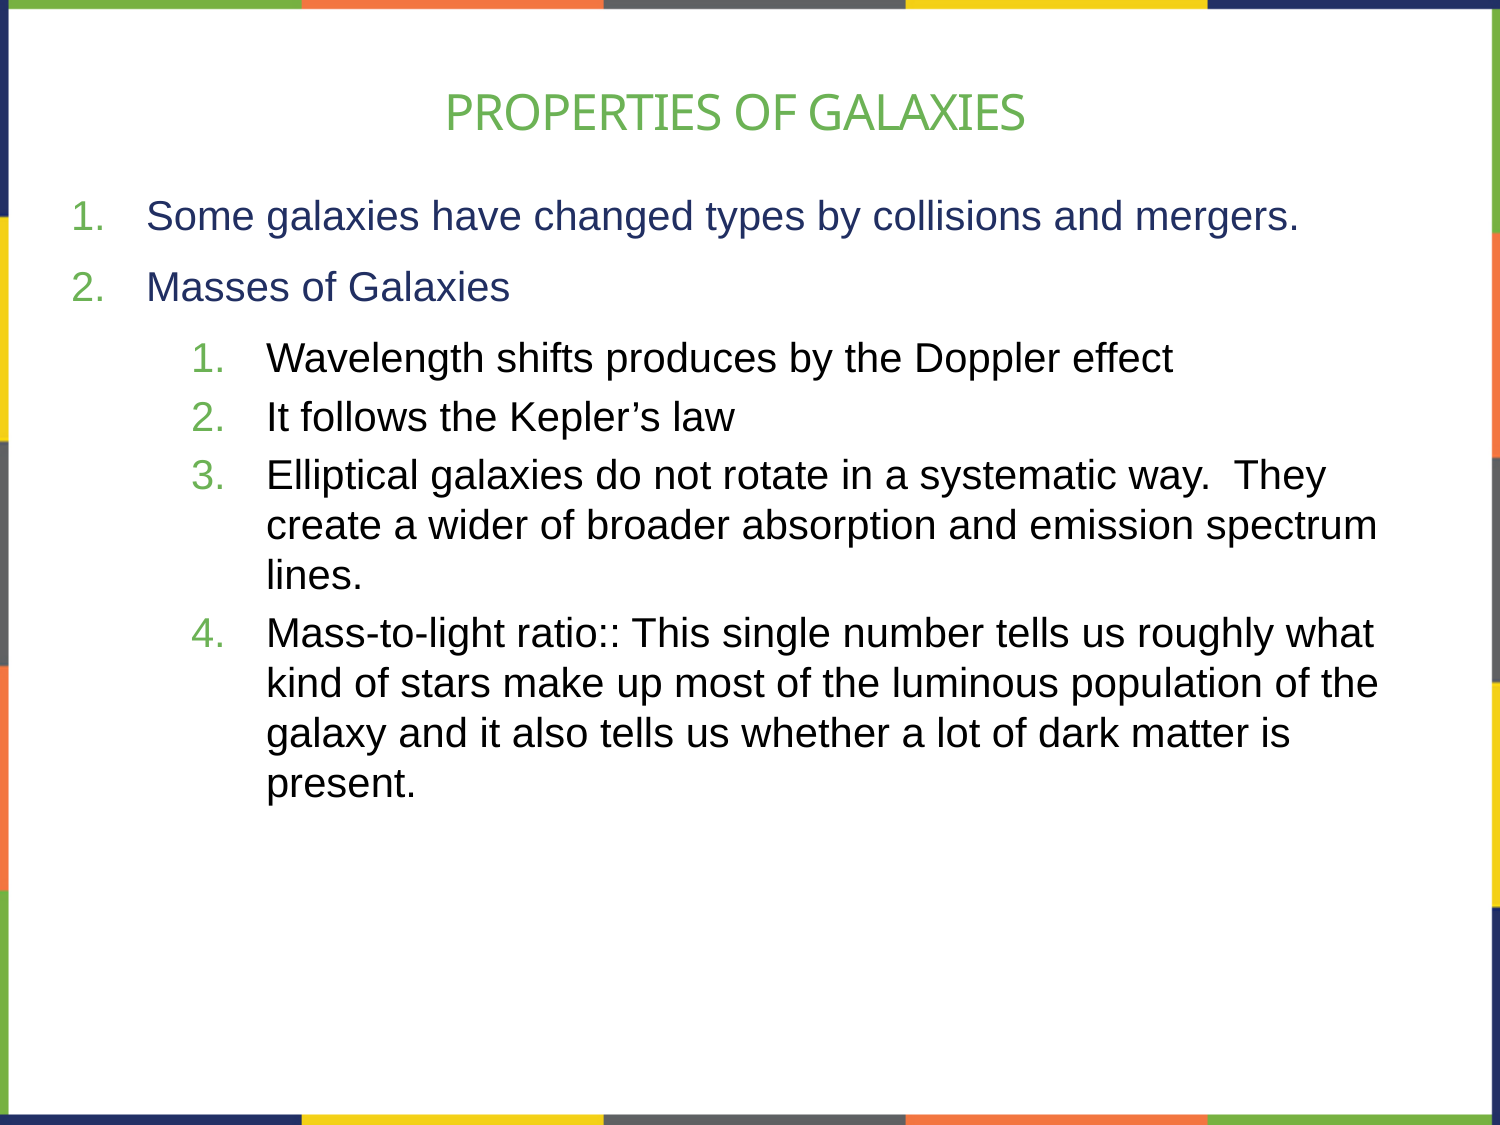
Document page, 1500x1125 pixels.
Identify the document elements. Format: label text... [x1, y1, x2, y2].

list Some galaxies have changed types by collisions and mergers. Masses of Galaxies Wavelength shifts produces by the Doppler effect It follows the Kepler’s law Elliptical galaxies do not rotate in a systematic way. They create a wider of broader absorption and emission spectrum lines. Mass-to-light ratio:: This single number tells us roughly what kind of stars make up most of the luminous population of the galaxy and it also tells us whether a lot of dark matter is present. [56, 181, 1398, 938]
picture [0, 0, 1500, 1125]
title Properties of galaxies [75, 39, 1398, 148]
